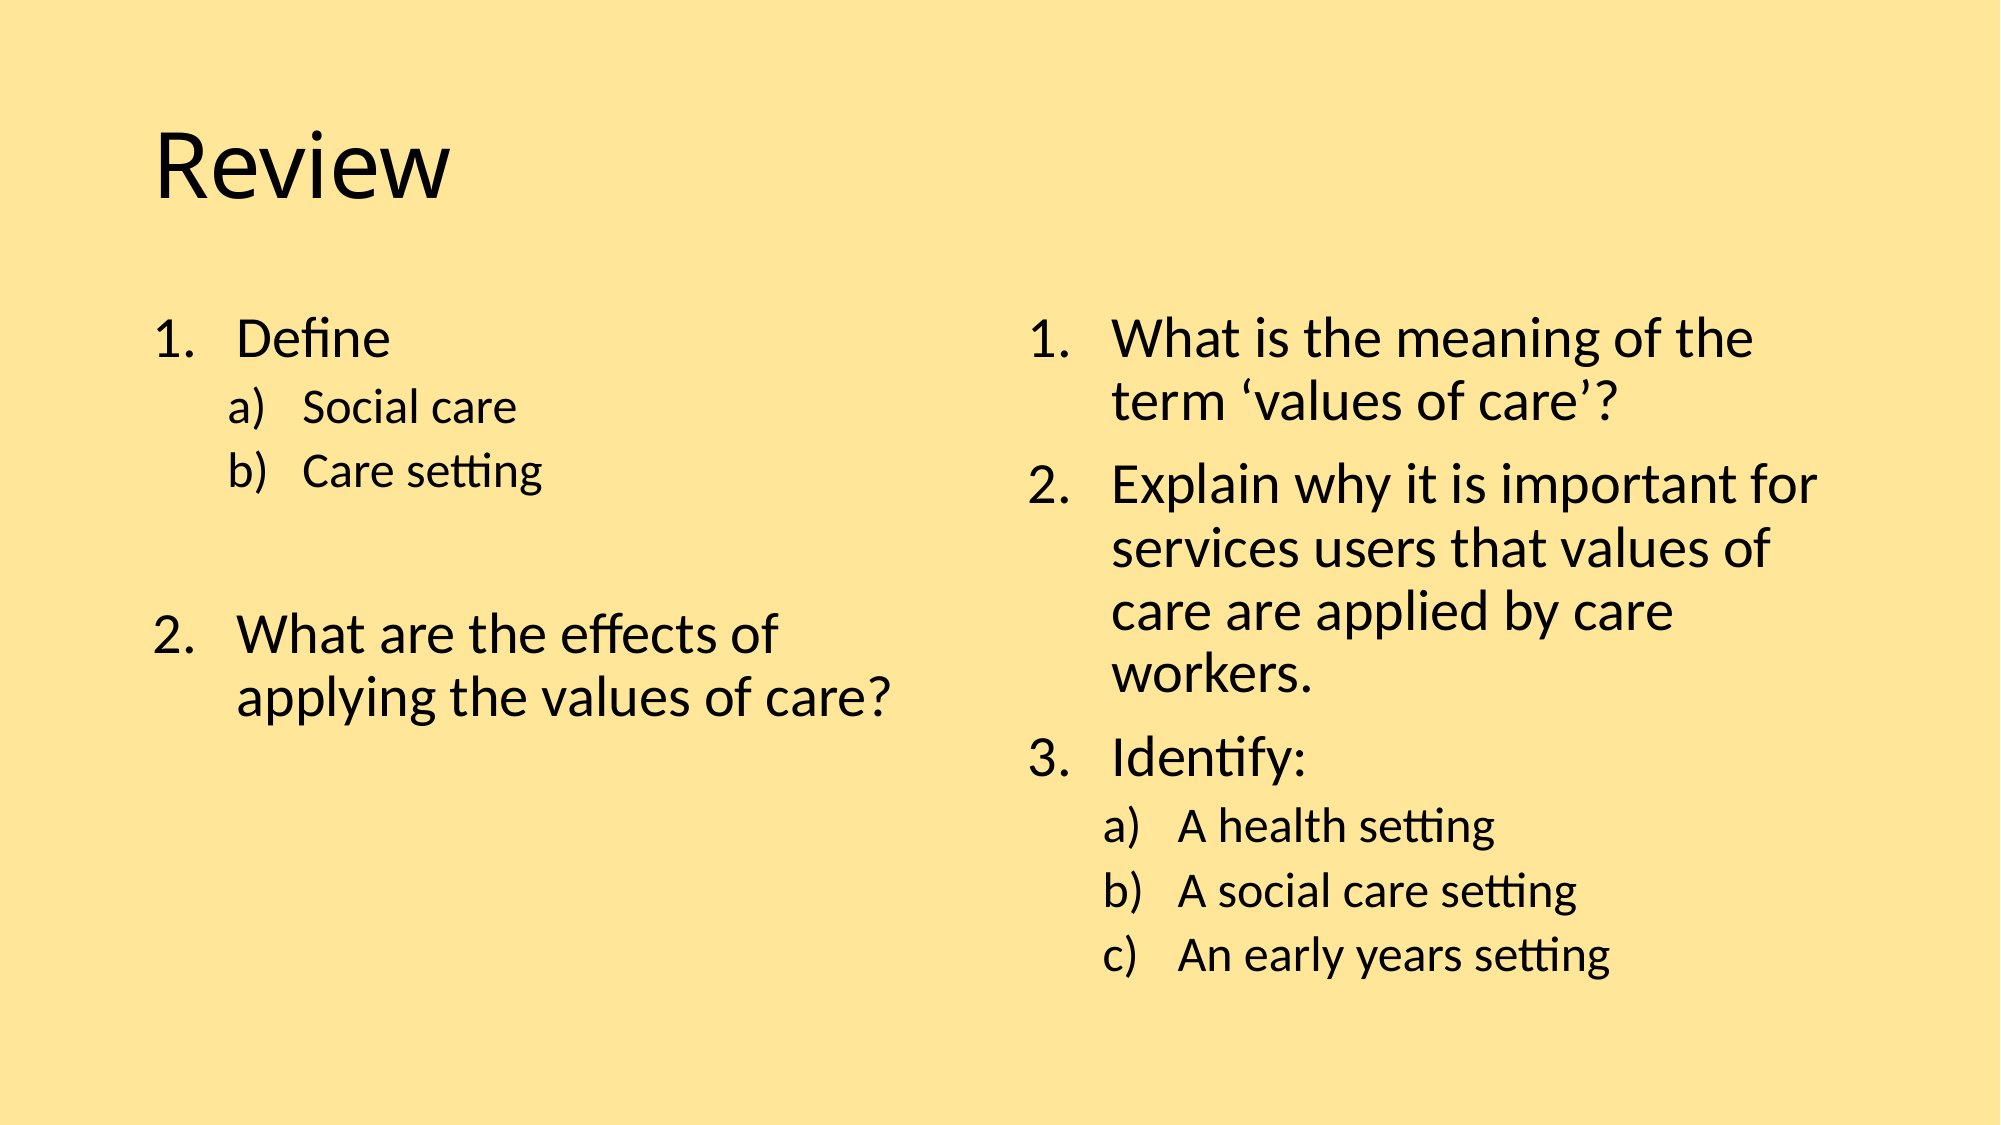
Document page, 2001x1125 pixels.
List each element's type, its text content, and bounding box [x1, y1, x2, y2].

title Review [137, 59, 1863, 278]
list Define Social care Care setting What are the effects of applying the values of care? [137, 299, 988, 1014]
list What is the meaning of the term ‘values of care’? Explain why it is important for services users that values of care are applied by care workers. Identify: A health setting A social care setting An early years setting [1012, 299, 1863, 1014]
